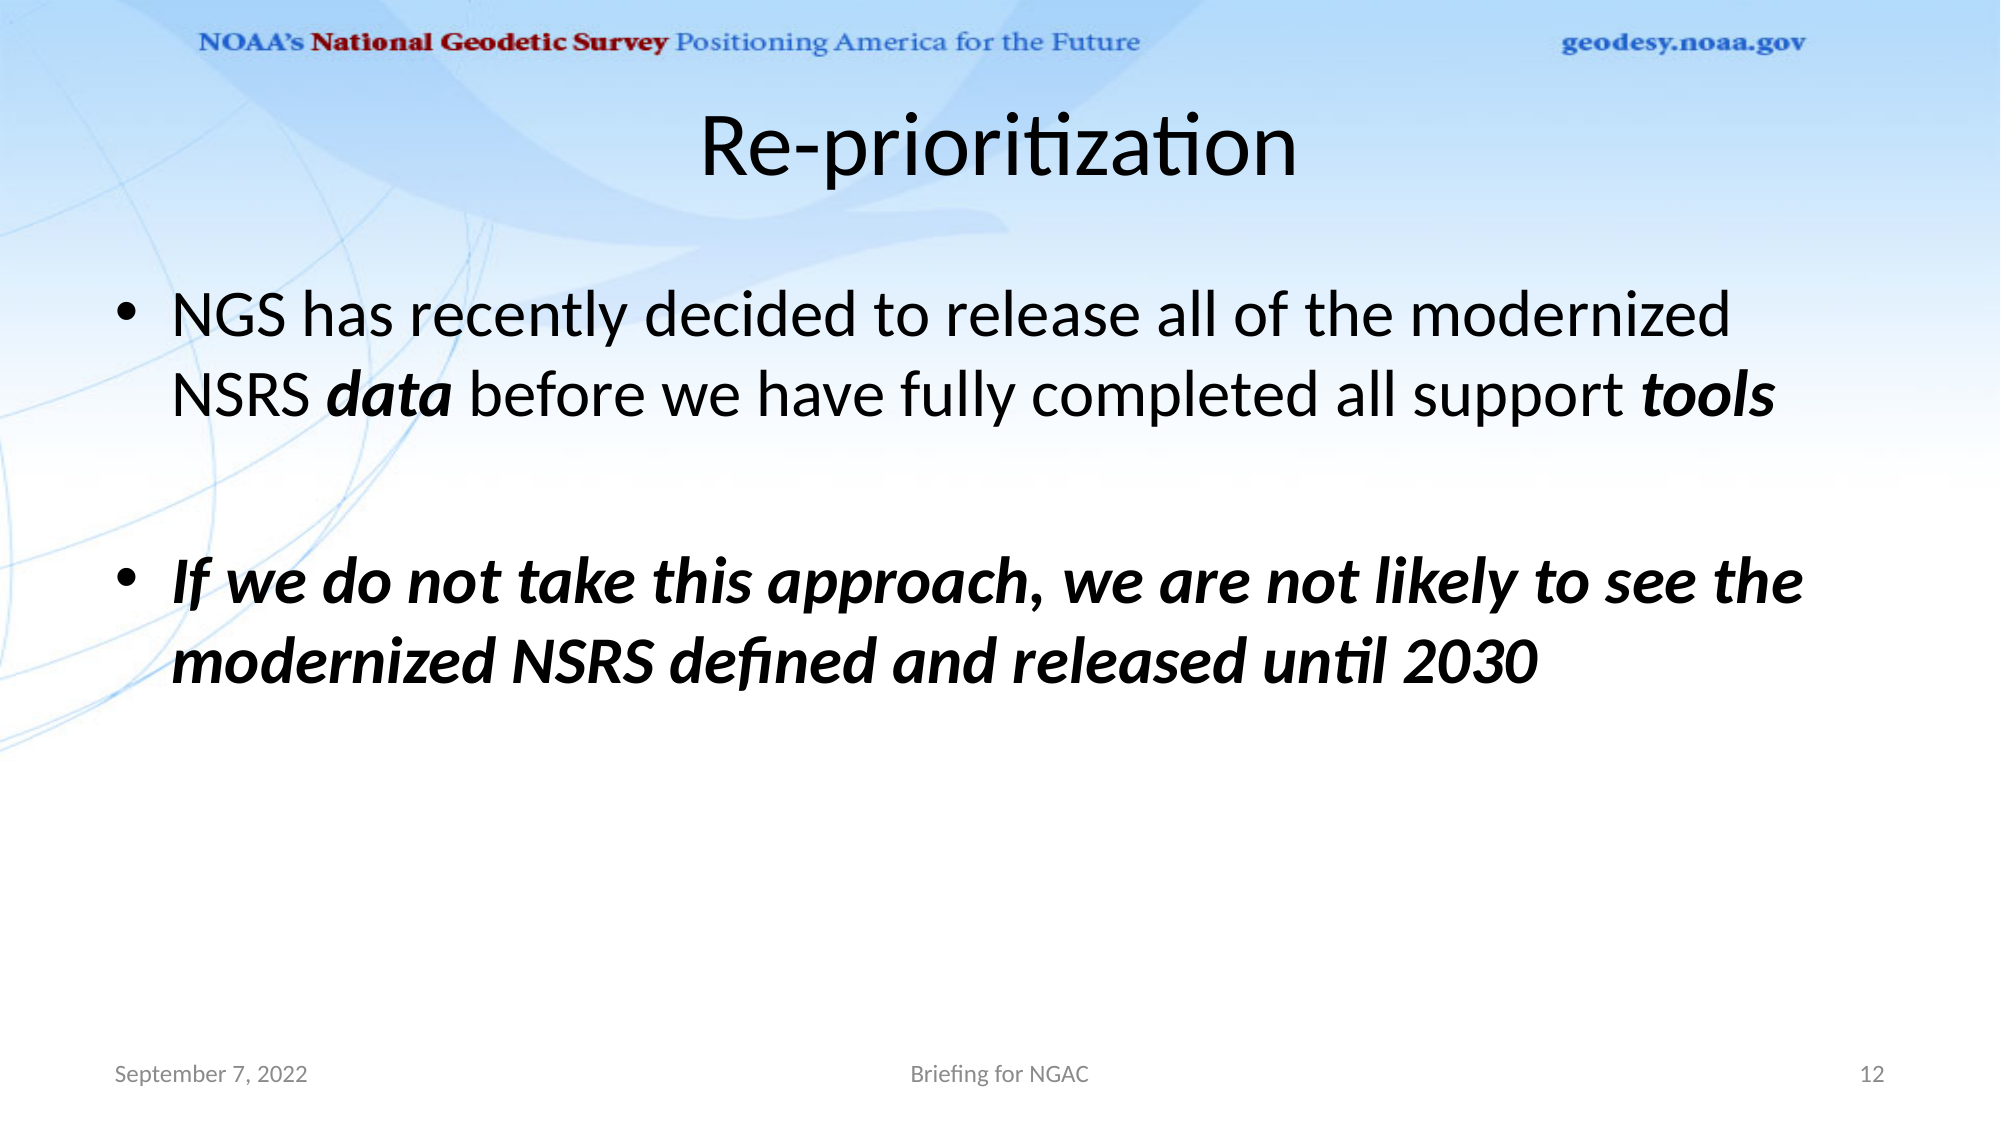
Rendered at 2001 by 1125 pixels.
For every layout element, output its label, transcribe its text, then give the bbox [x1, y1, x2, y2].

footer Briefing for NGAC [683, 1042, 1317, 1103]
title Re-prioritization [99, 45, 1900, 233]
slide_number 12 [1433, 1042, 1900, 1103]
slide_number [99, 1042, 567, 1103]
picture [0, 0, 2001, 1125]
list NGS has recently decided to release all of the modernized NSRS data before we have fully completed all support tools If we do not take this approach, we are not likely to see the modernized NSRS defined and released until 2030 [99, 262, 1900, 1005]
